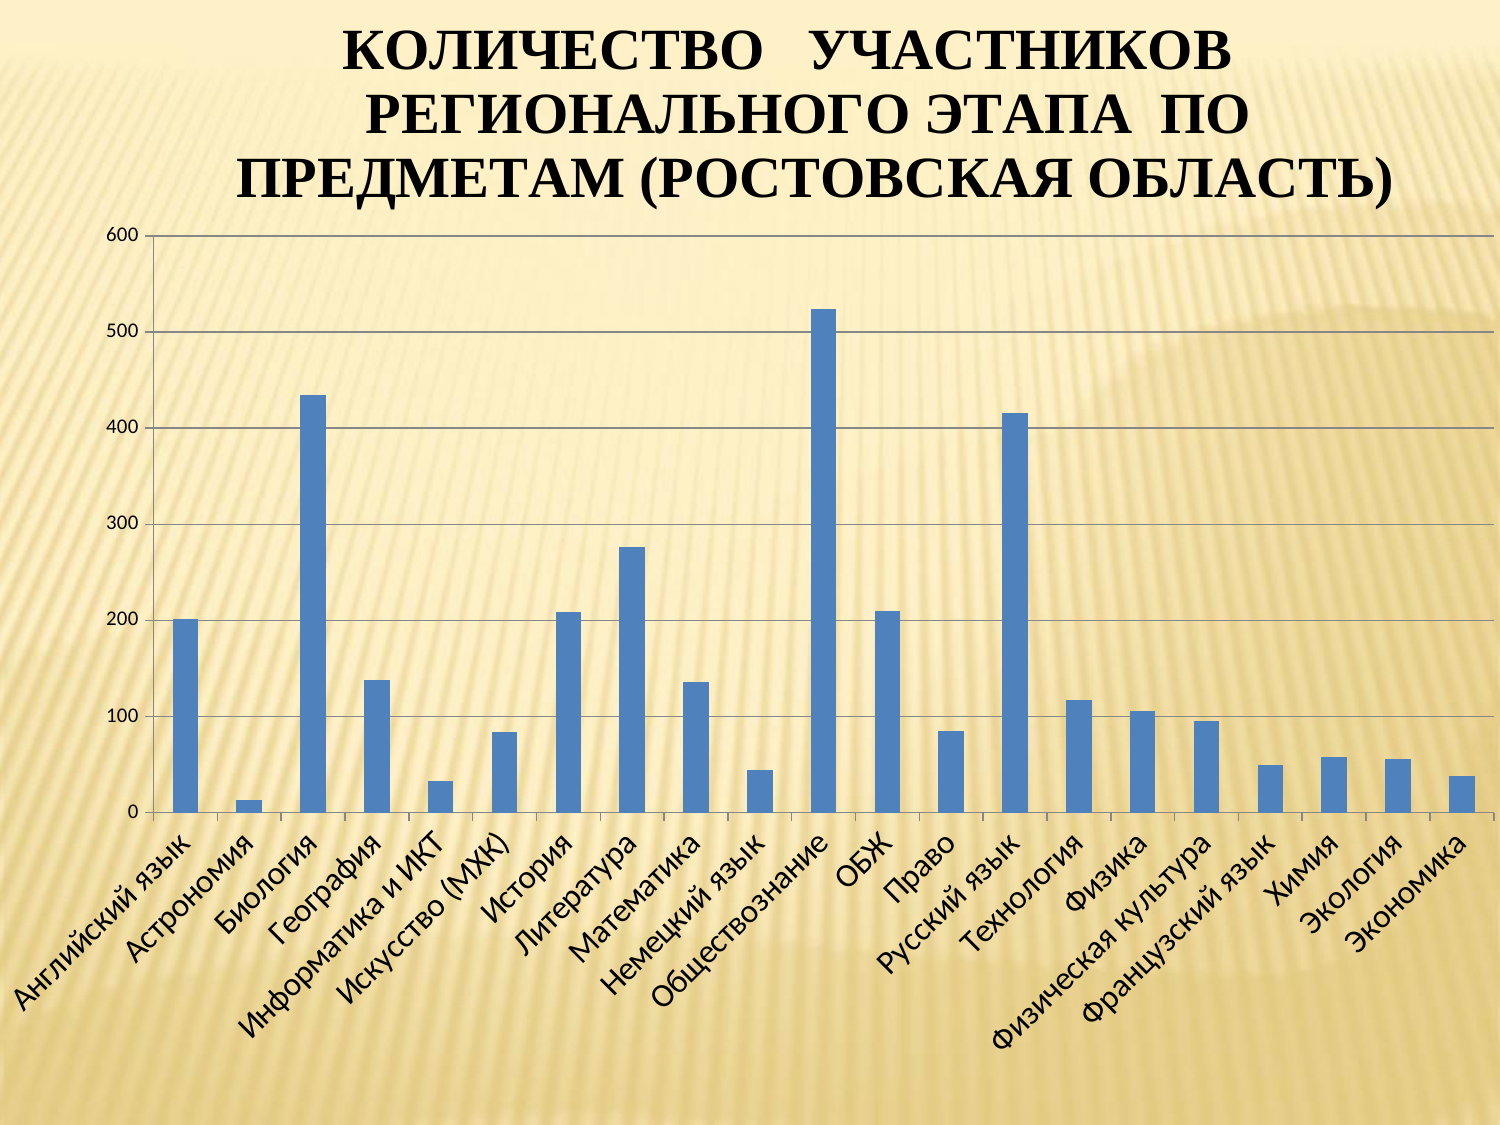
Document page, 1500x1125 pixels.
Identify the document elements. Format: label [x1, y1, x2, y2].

chart [0, 0, 1500, 1125]
